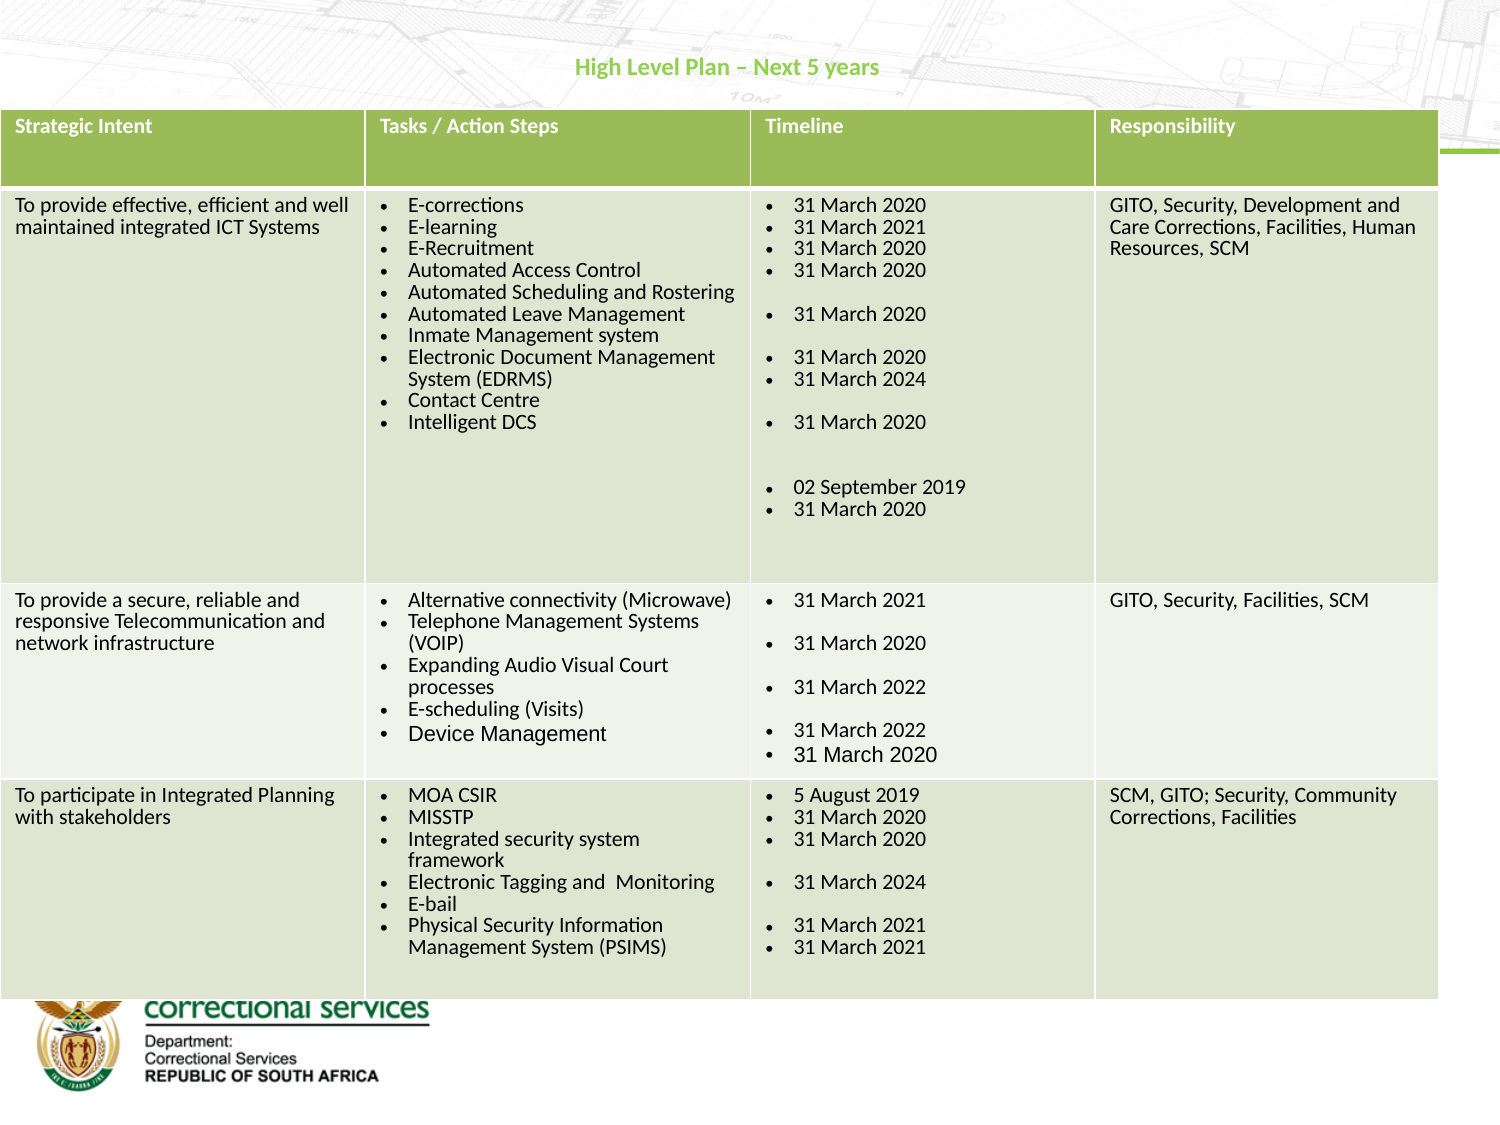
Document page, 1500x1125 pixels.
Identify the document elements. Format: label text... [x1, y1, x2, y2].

picture [0, 1001, 481, 1125]
picture [0, 0, 1500, 154]
table_header Tasks / Action Steps [366, 110, 750, 186]
table_cell 31 March 2020 31 March 2021 31 March 2020 31 March 2020 31 March 2020 31 March 2020 31 March 2024 31 March 2020 02 September 2019 31 March 2020 [751, 191, 1094, 583]
table_cell To participate in Integrated Planning with stakeholders [1, 780, 364, 999]
table_cell SCM, GITO; Security, Community Corrections, Facilities [1096, 780, 1438, 999]
table_header Timeline [751, 110, 1094, 186]
table_header Responsibility [1096, 110, 1438, 186]
table_cell GITO, Security, Facilities, SCM [1096, 584, 1438, 778]
table_cell To provide effective, efficient and well maintained integrated ICT Systems [1, 191, 364, 583]
table_cell Alternative connectivity (Microwave) Telephone Management Systems (VOIP) Expanding Audio Visual Court processes E-scheduling (Visits) Device Management [366, 584, 750, 778]
table_cell To provide a secure, reliable and responsive Telecommunication and network infrastructure [1, 584, 364, 778]
table_header Strategic Intent [1, 110, 364, 186]
table_cell E-corrections E-learning E-Recruitment Automated Access Control Automated Scheduling and Rostering Automated Leave Management Inmate Management system Electronic Document Management System (EDRMS) Contact Centre Intelligent DCS [366, 191, 750, 583]
table_cell MOA CSIR MISSTP Integrated security system framework Electronic Tagging and Monitoring E-bail Physical Security Information Management System (PSIMS) [366, 780, 750, 999]
title High Level Plan – Next 5 years [20, 42, 1440, 88]
table_cell 31 March 2021 31 March 2020 31 March 2022 31 March 2022 31 March 2020 [751, 584, 1094, 778]
table_cell GITO, Security, Development and Care Corrections, Facilities, Human Resources, SCM [1096, 191, 1438, 583]
table_cell 5 August 2019 31 March 2020 31 March 2020 31 March 2024 31 March 2021 31 March 2021 [751, 780, 1094, 999]
